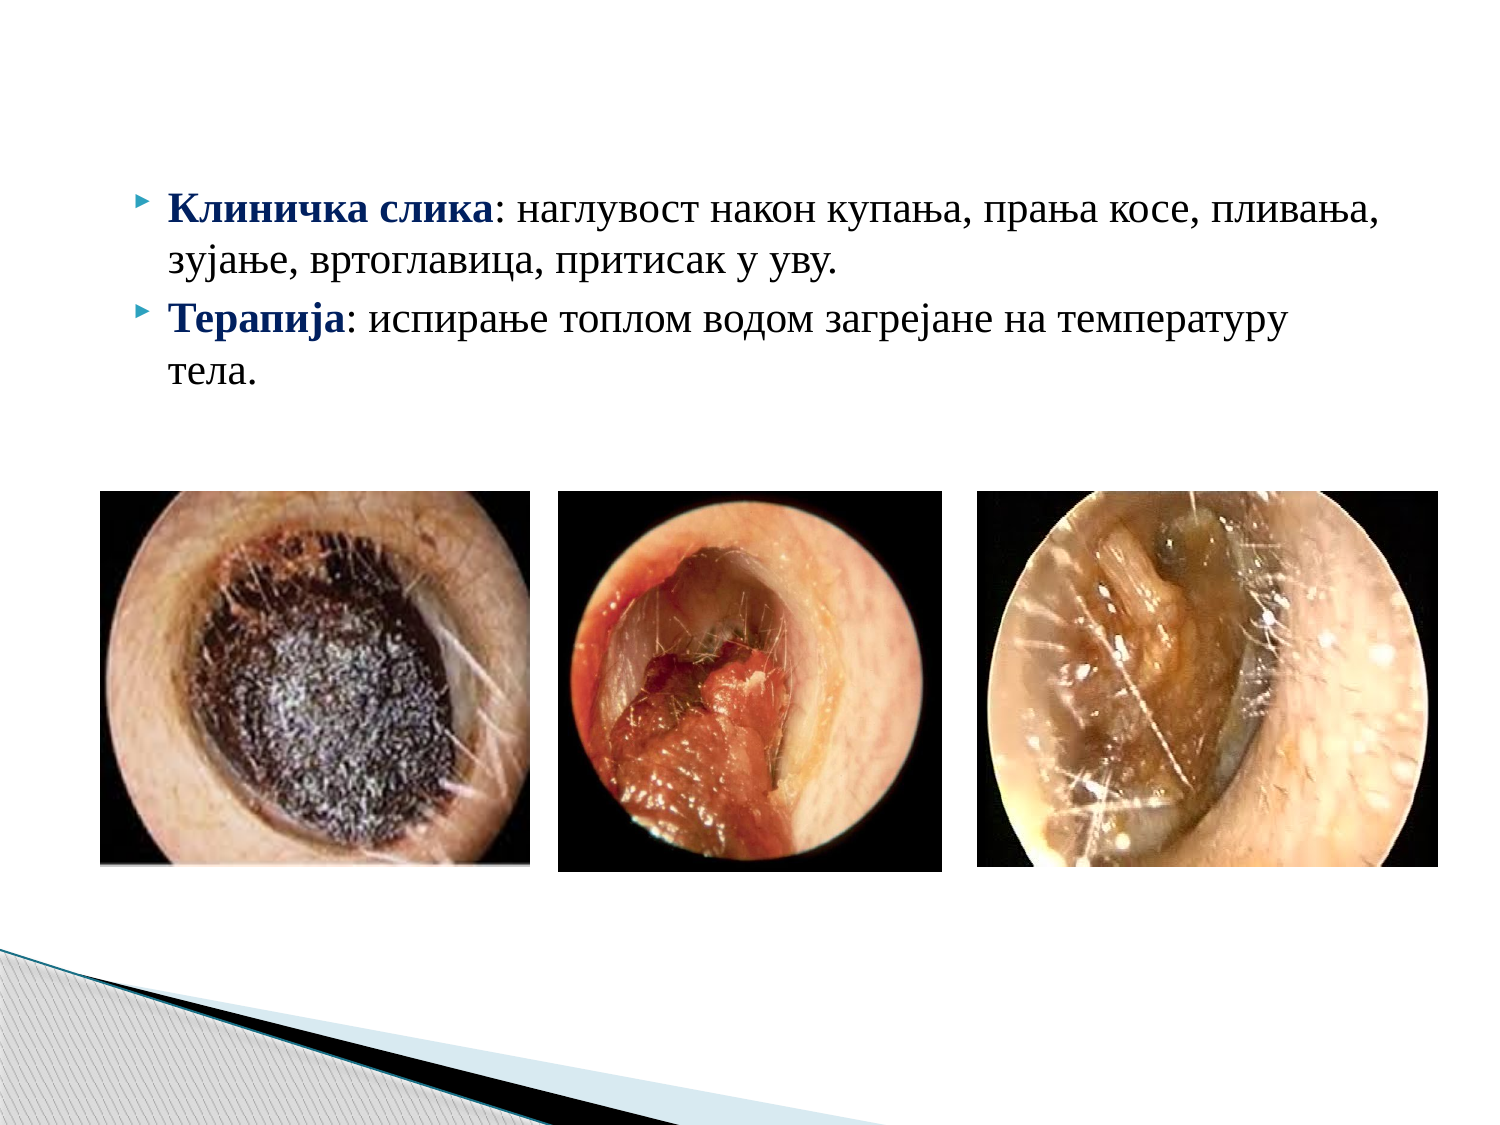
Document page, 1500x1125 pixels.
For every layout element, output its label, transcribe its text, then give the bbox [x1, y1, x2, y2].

picture [100, 491, 531, 867]
list Клиничка слика: наглувост након купања, прања косе, пливања, зујање, вртоглавица, притисак у уву. Терапија: испирање топлом водом загрејане на температуру тела. [102, 171, 1398, 403]
picture [558, 491, 942, 872]
picture [977, 491, 1438, 867]
